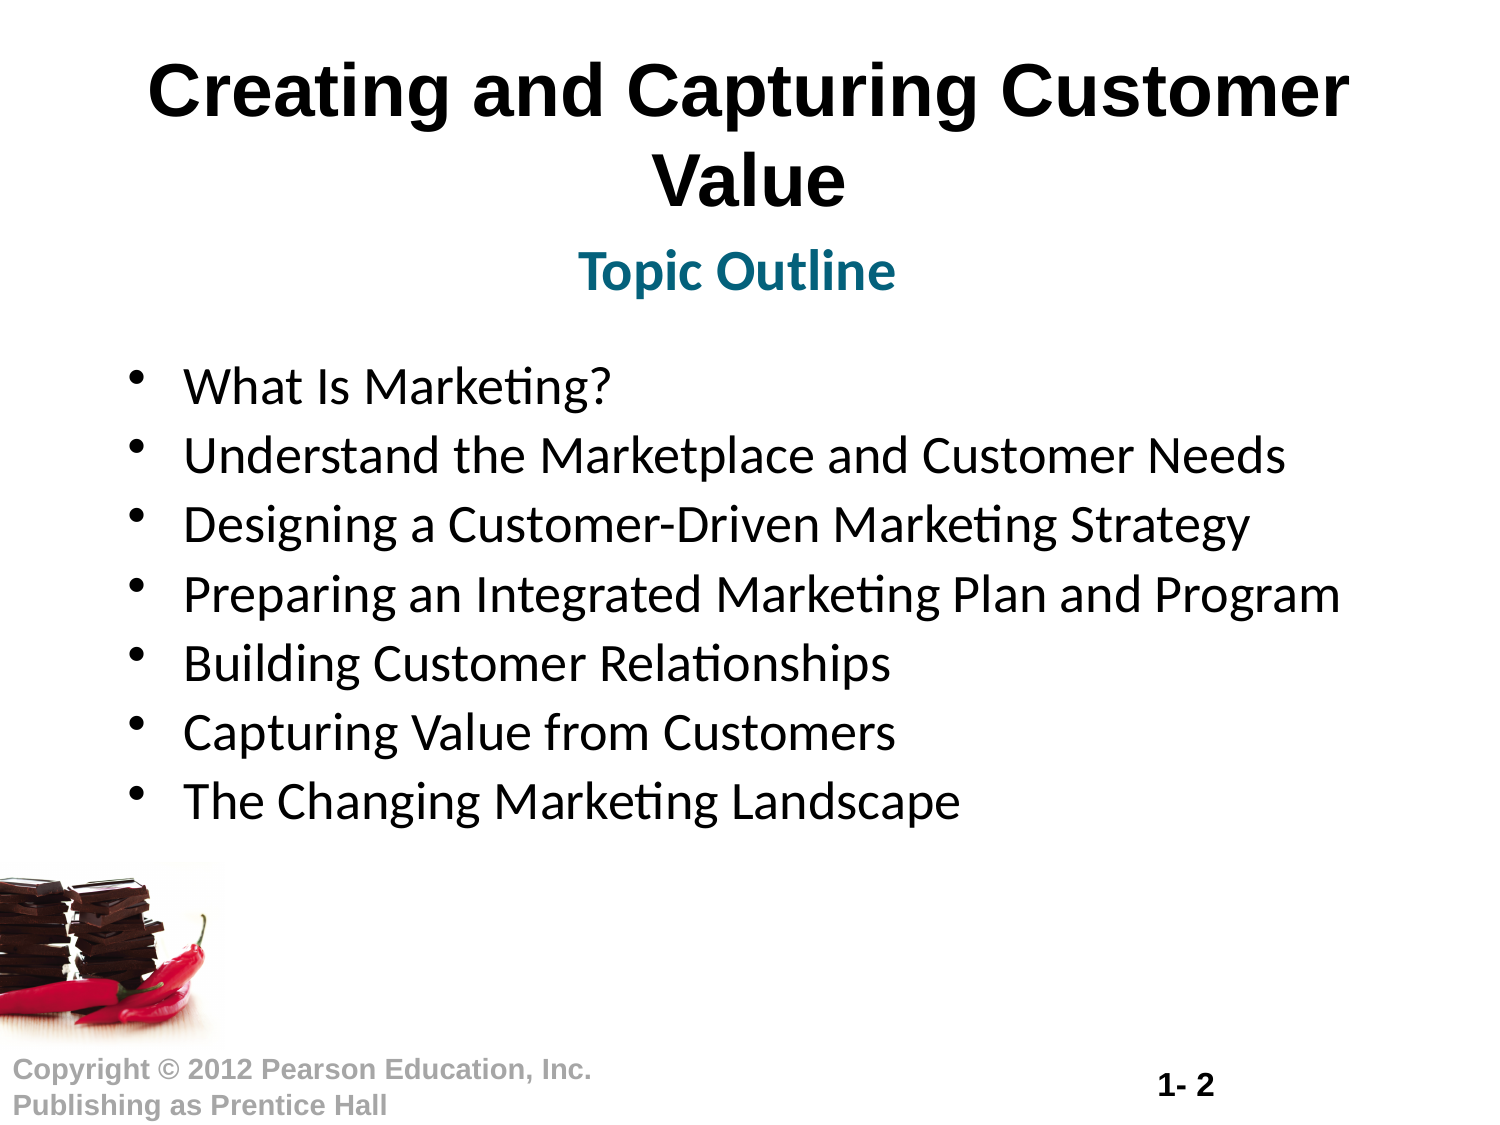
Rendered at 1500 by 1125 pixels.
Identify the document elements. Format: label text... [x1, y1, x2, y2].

title Creating and Capturing Customer Value [112, 37, 1388, 226]
picture [0, 862, 225, 1050]
list What Is Marketing? Understand the Marketplace and Customer Needs Designing a Customer-Driven Marketing Strategy Preparing an Integrated Marketing Plan and Program Building Customer Relationships Capturing Value from Customers The Changing Marketing Landscape [112, 349, 1388, 1026]
list Topic Outline [149, 224, 1326, 288]
